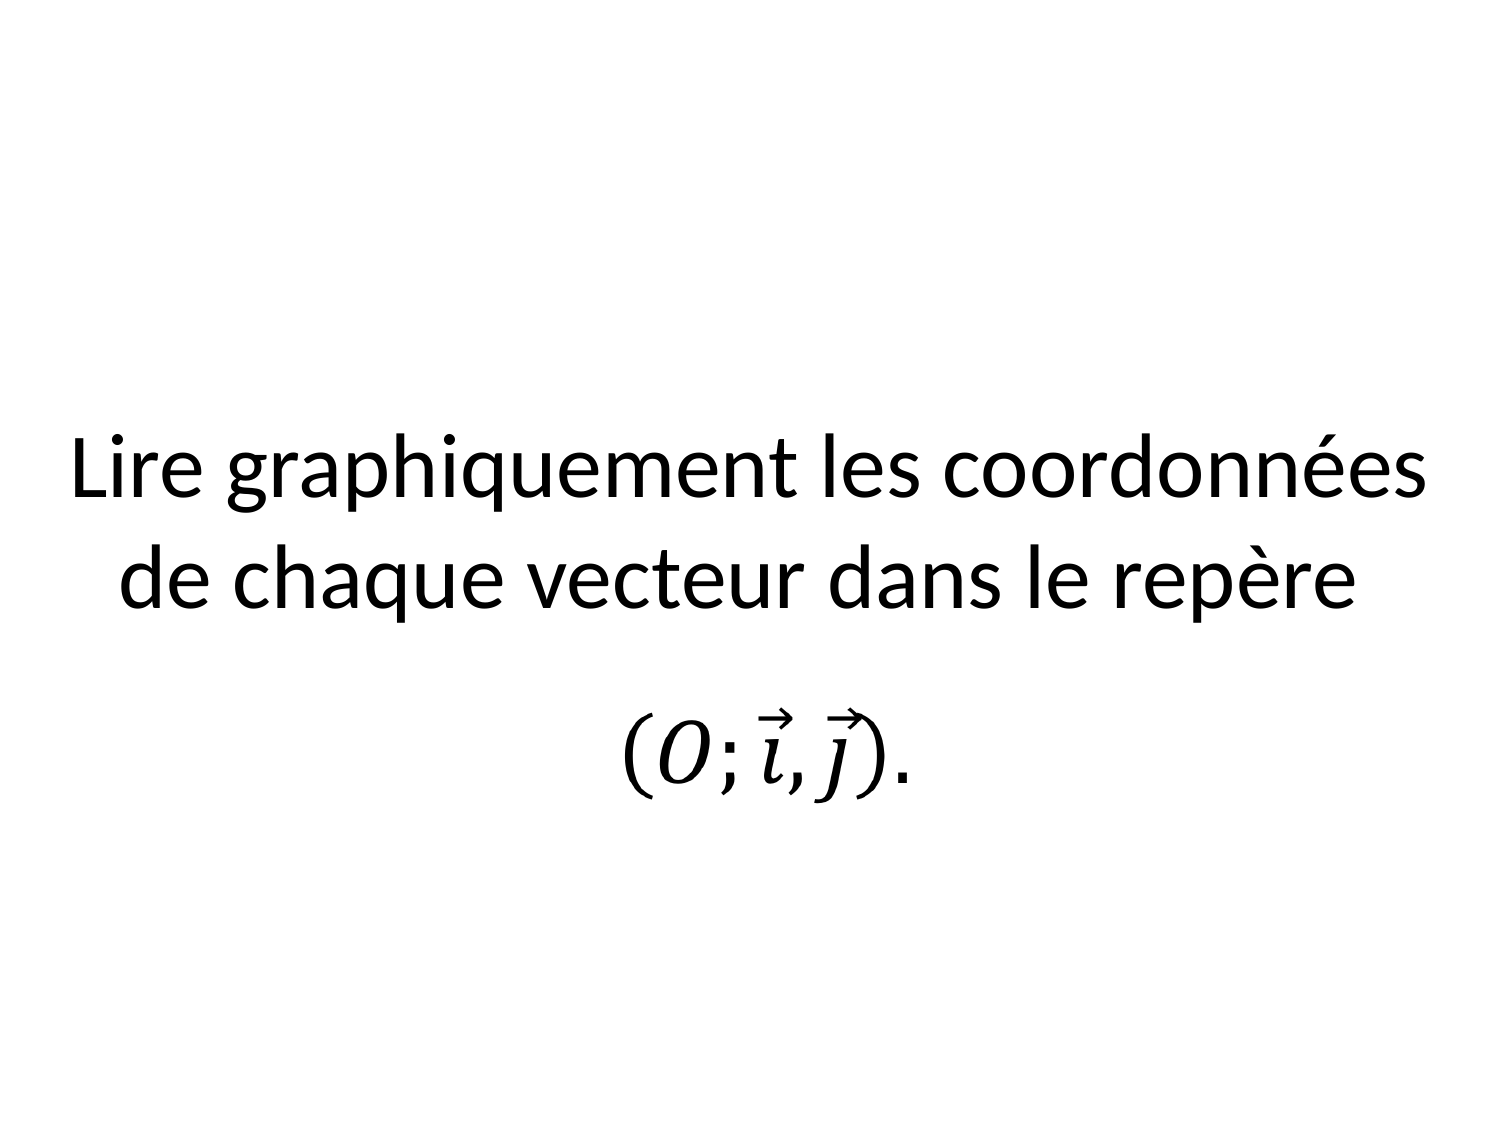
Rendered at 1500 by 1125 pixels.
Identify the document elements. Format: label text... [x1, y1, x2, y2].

title Lire graphiquement les coordonnées de chaque vecteur dans le repère [0, 175, 1500, 857]
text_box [291, 696, 1236, 806]
